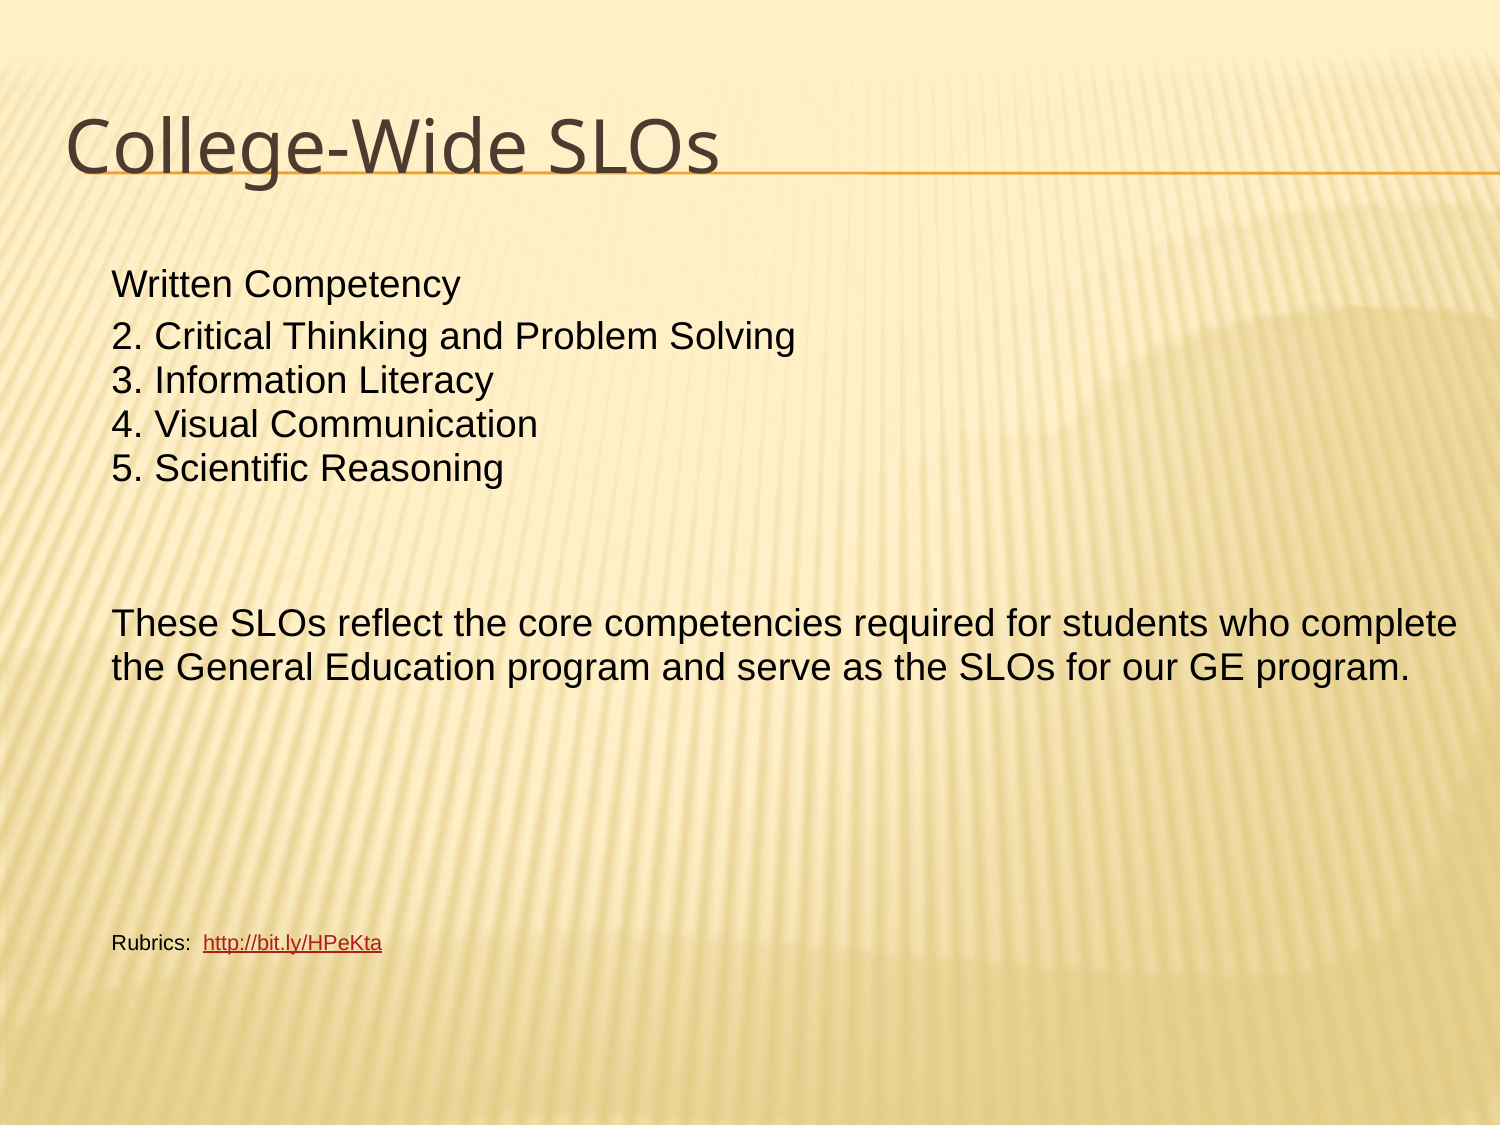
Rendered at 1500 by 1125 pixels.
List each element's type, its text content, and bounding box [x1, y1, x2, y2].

title College-Wide SLOs [50, 75, 1475, 213]
list Written Competency 2. Critical Thinking and Problem Solving 3. Information Literacy 4. Visual Communication 5. Scientific Reasoning These SLOs reflect the core competencies required for students who complete the General Education program and serve as the SLOs for our GE program. Rubrics: http://bit.ly/HPeKta [50, 254, 1475, 998]
